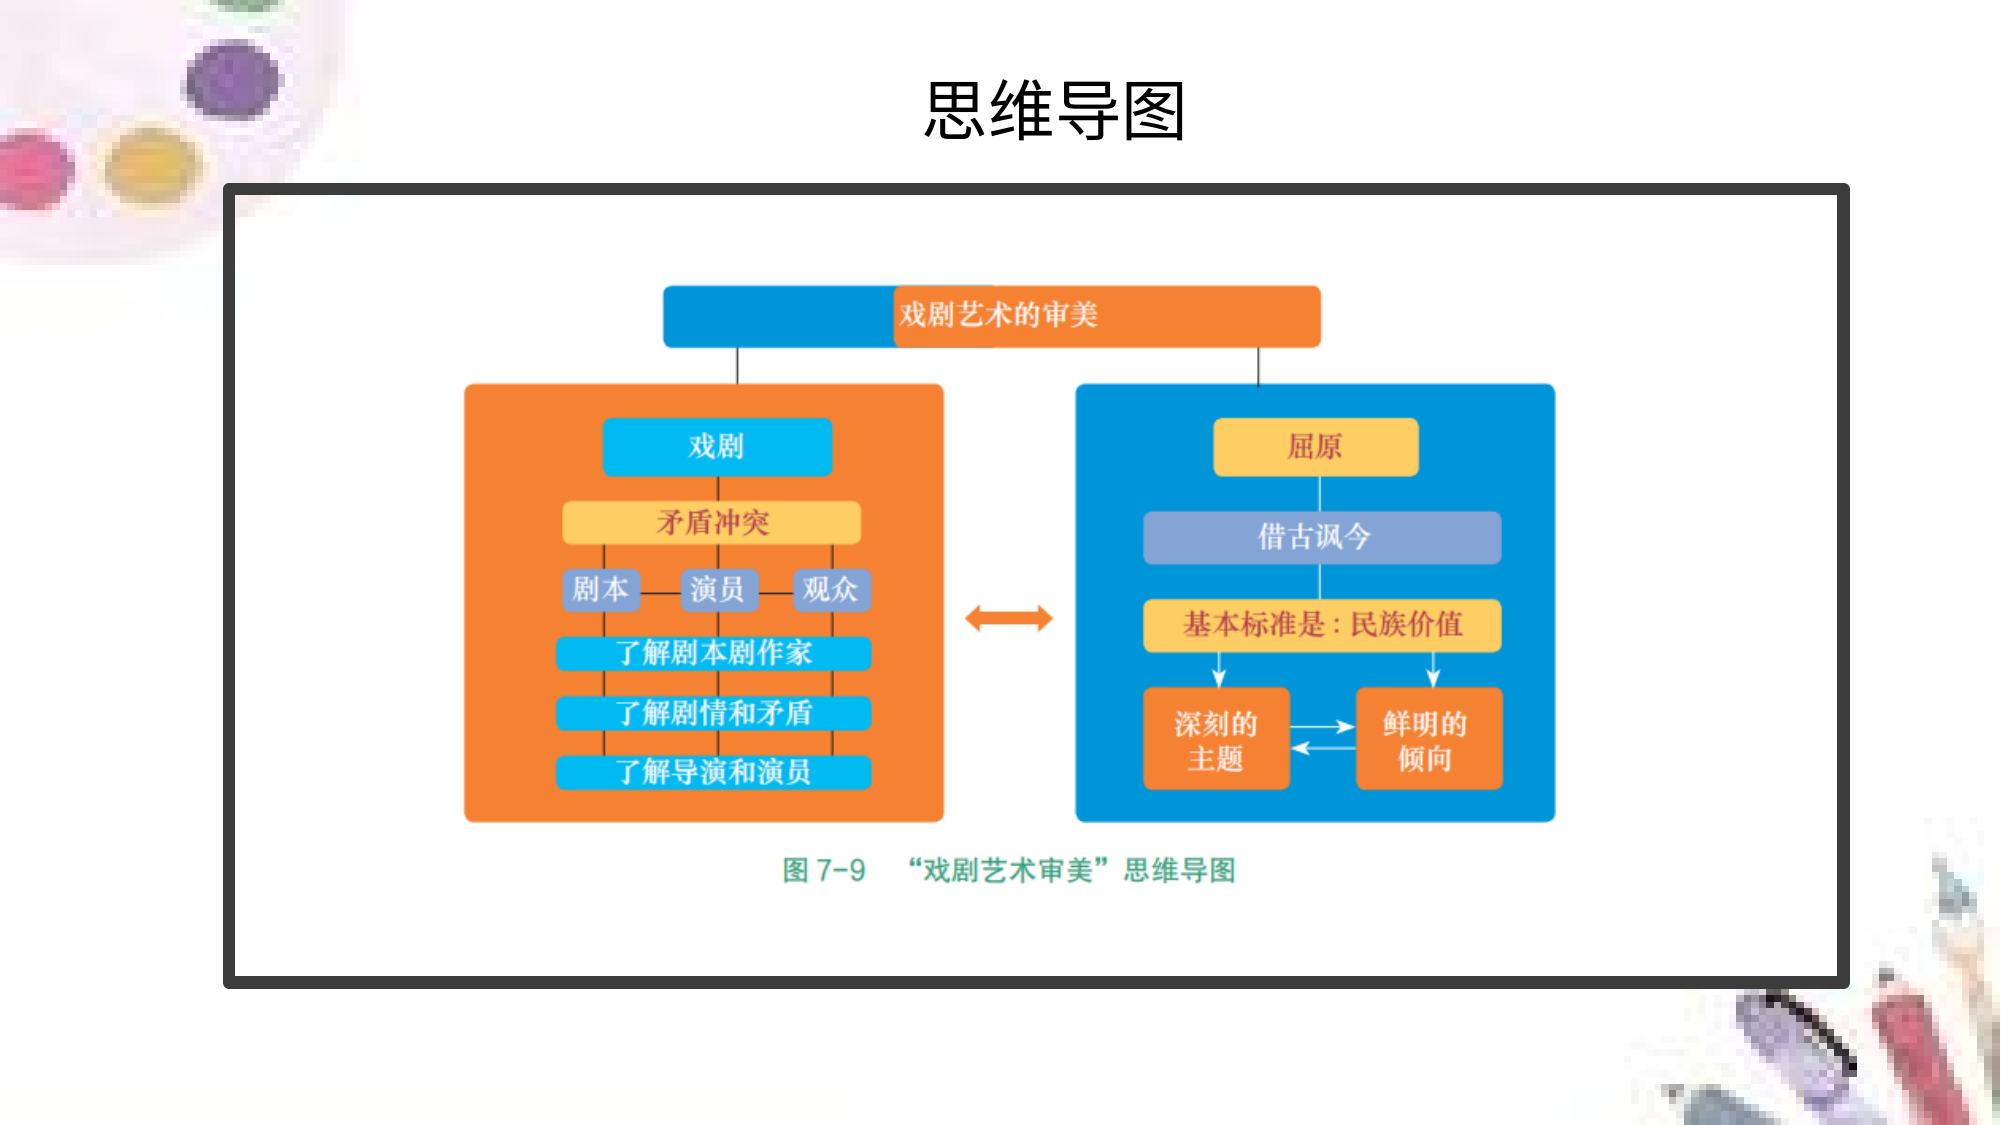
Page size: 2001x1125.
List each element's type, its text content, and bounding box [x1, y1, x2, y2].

text_box 思维导图 [906, 61, 1251, 156]
text_box [227, 187, 1846, 985]
picture [0, 0, 2000, 1125]
